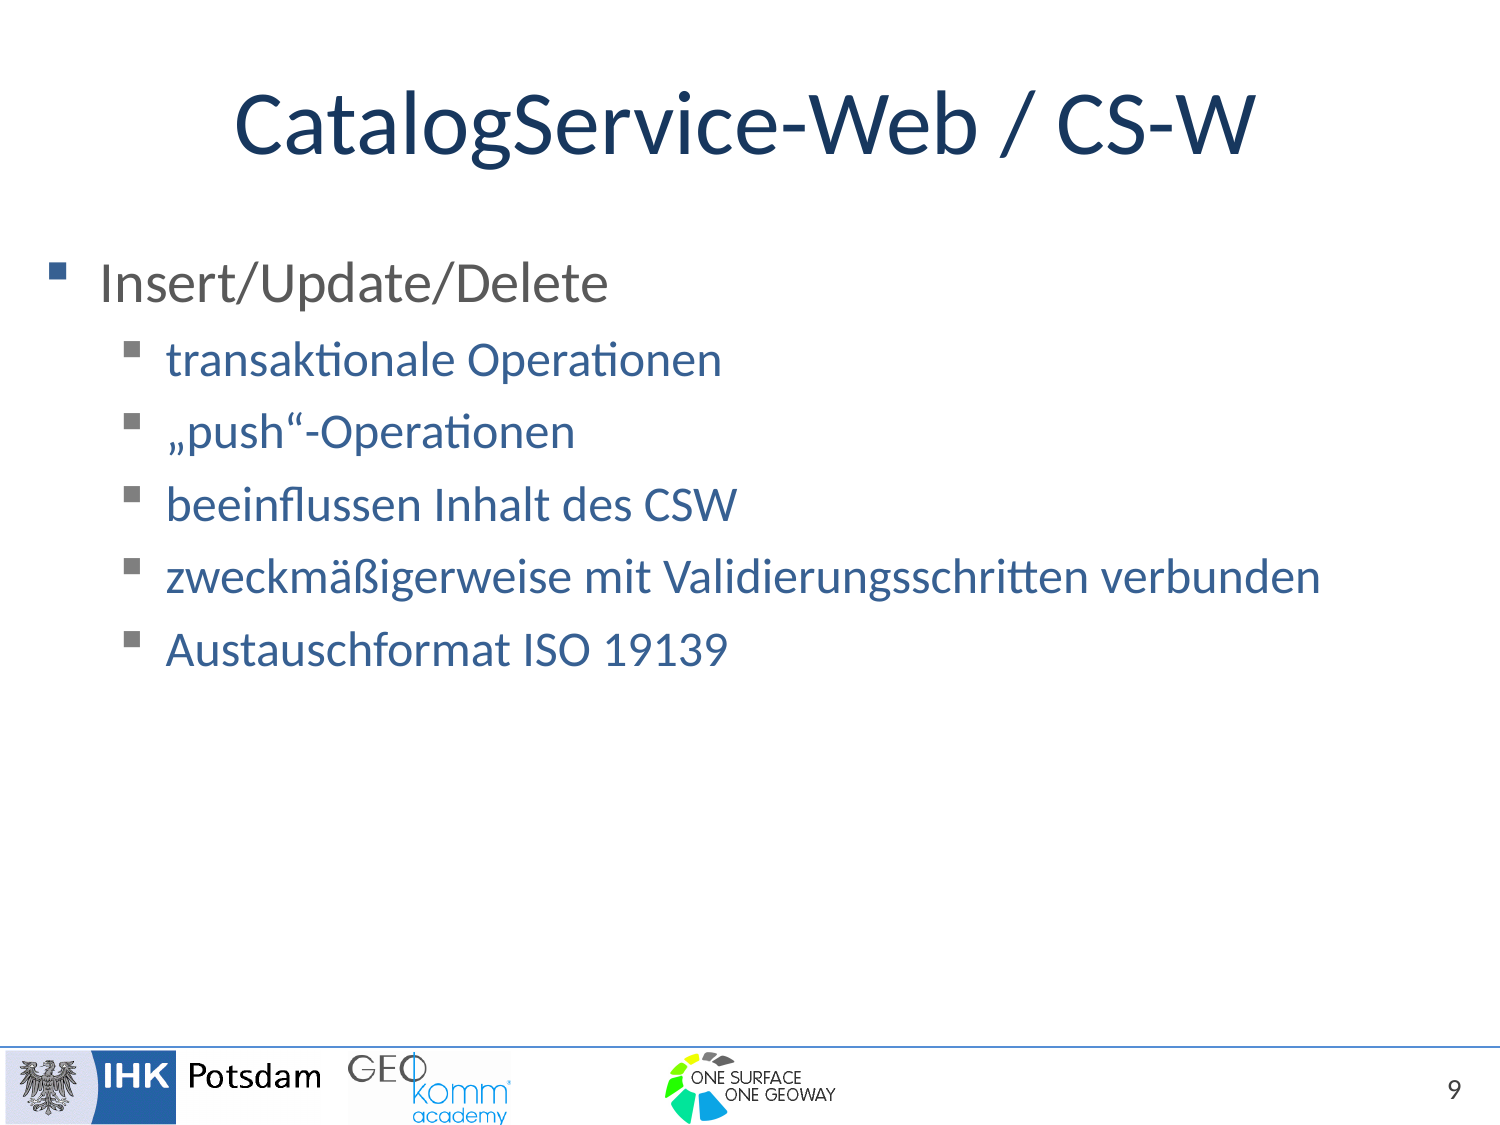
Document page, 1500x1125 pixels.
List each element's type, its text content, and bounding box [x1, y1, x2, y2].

picture [5, 1050, 321, 1125]
title CatalogService-Web / CS-W [29, 44, 1465, 193]
picture [664, 1051, 837, 1125]
slide_number 9 [1358, 1062, 1477, 1111]
list Insert/Update/Delete transaktionale Operationen „push“-Operationen beeinflussen Inhalt des CSW zweckmäßigerweise mit Validierungsschritten verbunden Austauschformat ISO 19139 [29, 235, 1471, 1034]
picture [348, 1051, 511, 1125]
